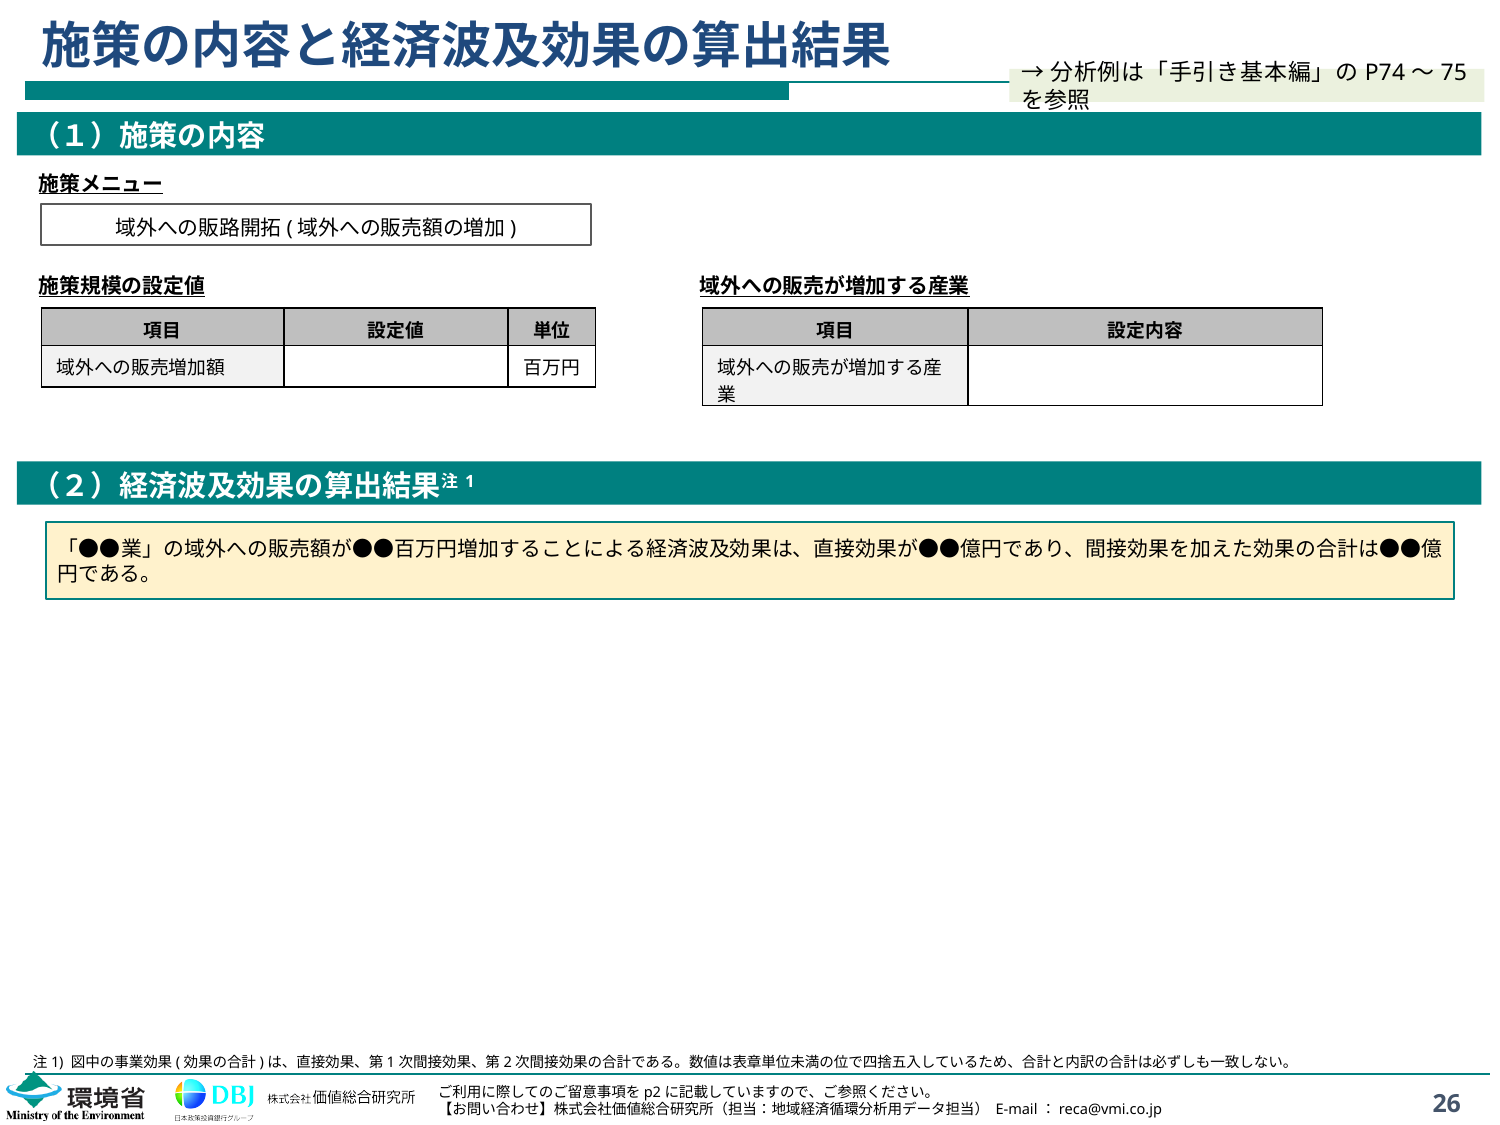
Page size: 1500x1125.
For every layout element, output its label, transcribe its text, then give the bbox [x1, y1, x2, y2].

slide_number 26 [1393, 1079, 1500, 1122]
table_cell 百万円 [509, 346, 595, 386]
table_cell 域外への販売が増加する産業 [703, 346, 967, 405]
picture [2, 1071, 148, 1125]
text_box （２）経済波及効果の算出結果注1 [16, 461, 1482, 505]
table_header 単位 [509, 309, 595, 345]
text_box 「●●業」の域外への販売額が●●百万円増加することによる経済波及効果は、直接効果が●●億円であり、間接効果を加えた効果の合計は●●億円である。 [46, 522, 1454, 599]
table_header 設定内容 [969, 309, 1322, 345]
text_box 注1) 図中の事業効果(効果の合計)は、直接効果、第1次間接効果、第2次間接効果の合計である。数値は表章単位未満の位で四捨五入しているため、合計と内訳の合計は必ずしも一致しない。 [33, 1050, 1451, 1071]
table_cell [285, 346, 507, 386]
table_header 項目 [703, 309, 967, 345]
text_box →分析例は「手引き基本編」のP74～75を参照 [1009, 68, 1485, 102]
title 施策の内容と経済波及効果の算出結果 [25, 0, 1355, 82]
picture [171, 1075, 419, 1125]
text_box 施策メニュー [38, 170, 187, 196]
text_box 域外への販売が増加する産業 [699, 273, 996, 299]
table_header 項目 [42, 309, 283, 345]
text_box 域外への販路開拓(域外への販売額の増加) [41, 203, 591, 245]
table_cell [969, 346, 1322, 405]
text_box 施策規模の設定値 [38, 273, 276, 299]
text_box （１）施策の内容 [16, 112, 1482, 156]
table_cell 域外への販売増加額 [42, 346, 283, 386]
table_header 設定値 [285, 309, 507, 345]
